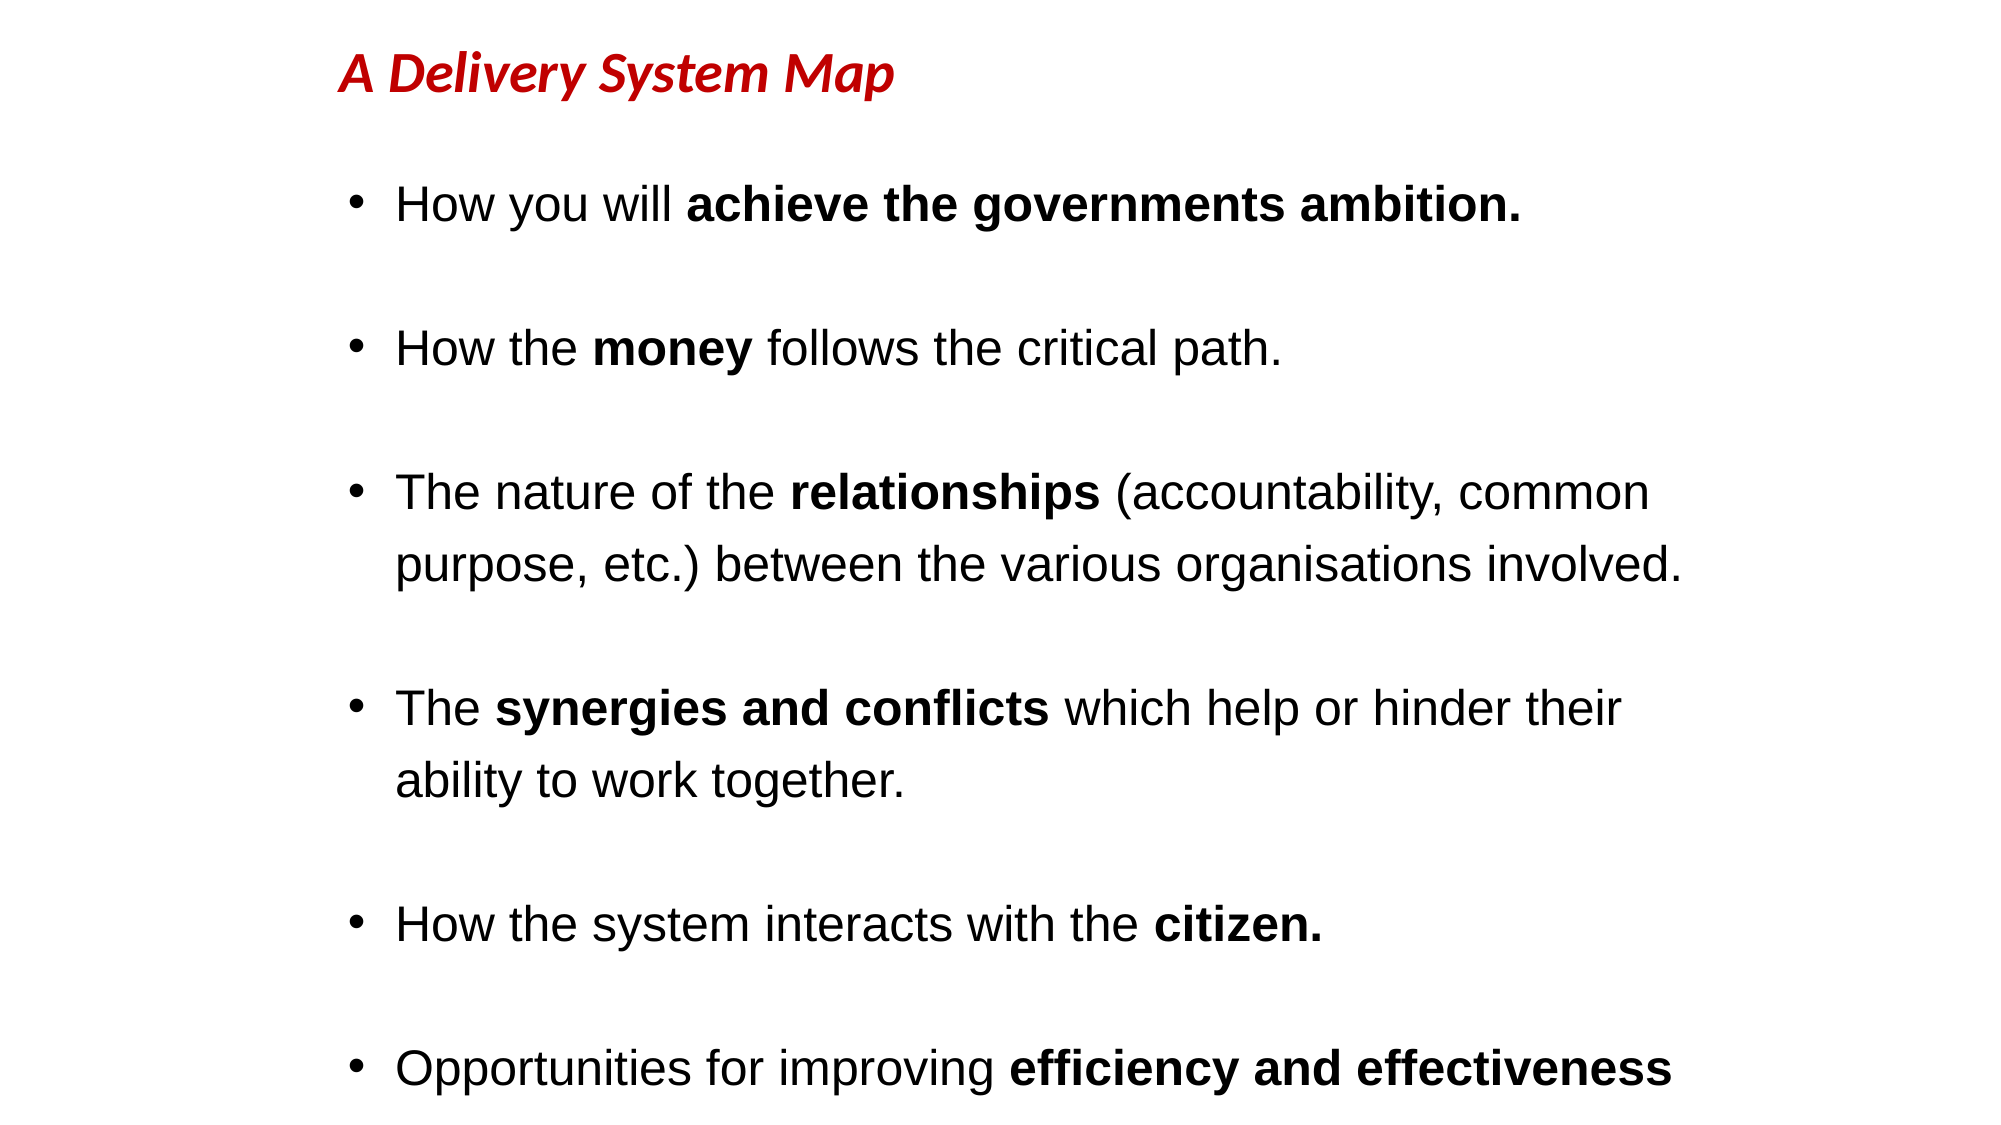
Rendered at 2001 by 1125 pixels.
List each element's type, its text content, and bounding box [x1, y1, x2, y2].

text_box How you will achieve the governments ambition. How the money follows the critical path. The nature of the relationships (accountability, common purpose, etc.) between the various organisations involved. The synergies and conflicts which help or hinder their ability to work together. How the system interacts with the citizen. Opportunities for improving efficiency and effectiveness [302, 112, 1738, 1103]
title A Delivery System Map [324, 0, 1675, 163]
